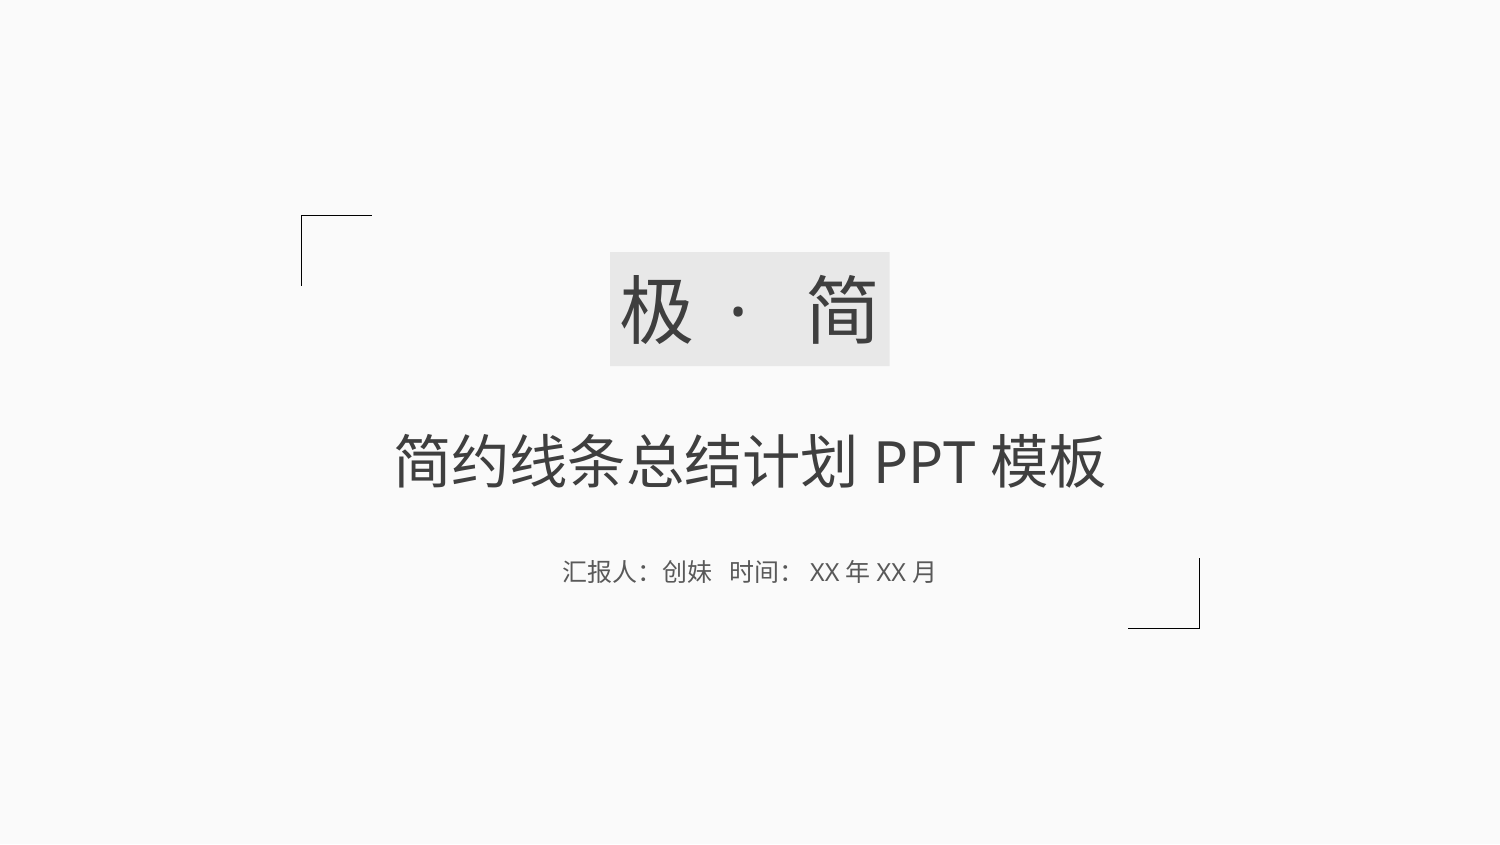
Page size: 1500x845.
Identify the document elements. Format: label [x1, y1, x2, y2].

text_box [300, 215, 1200, 629]
